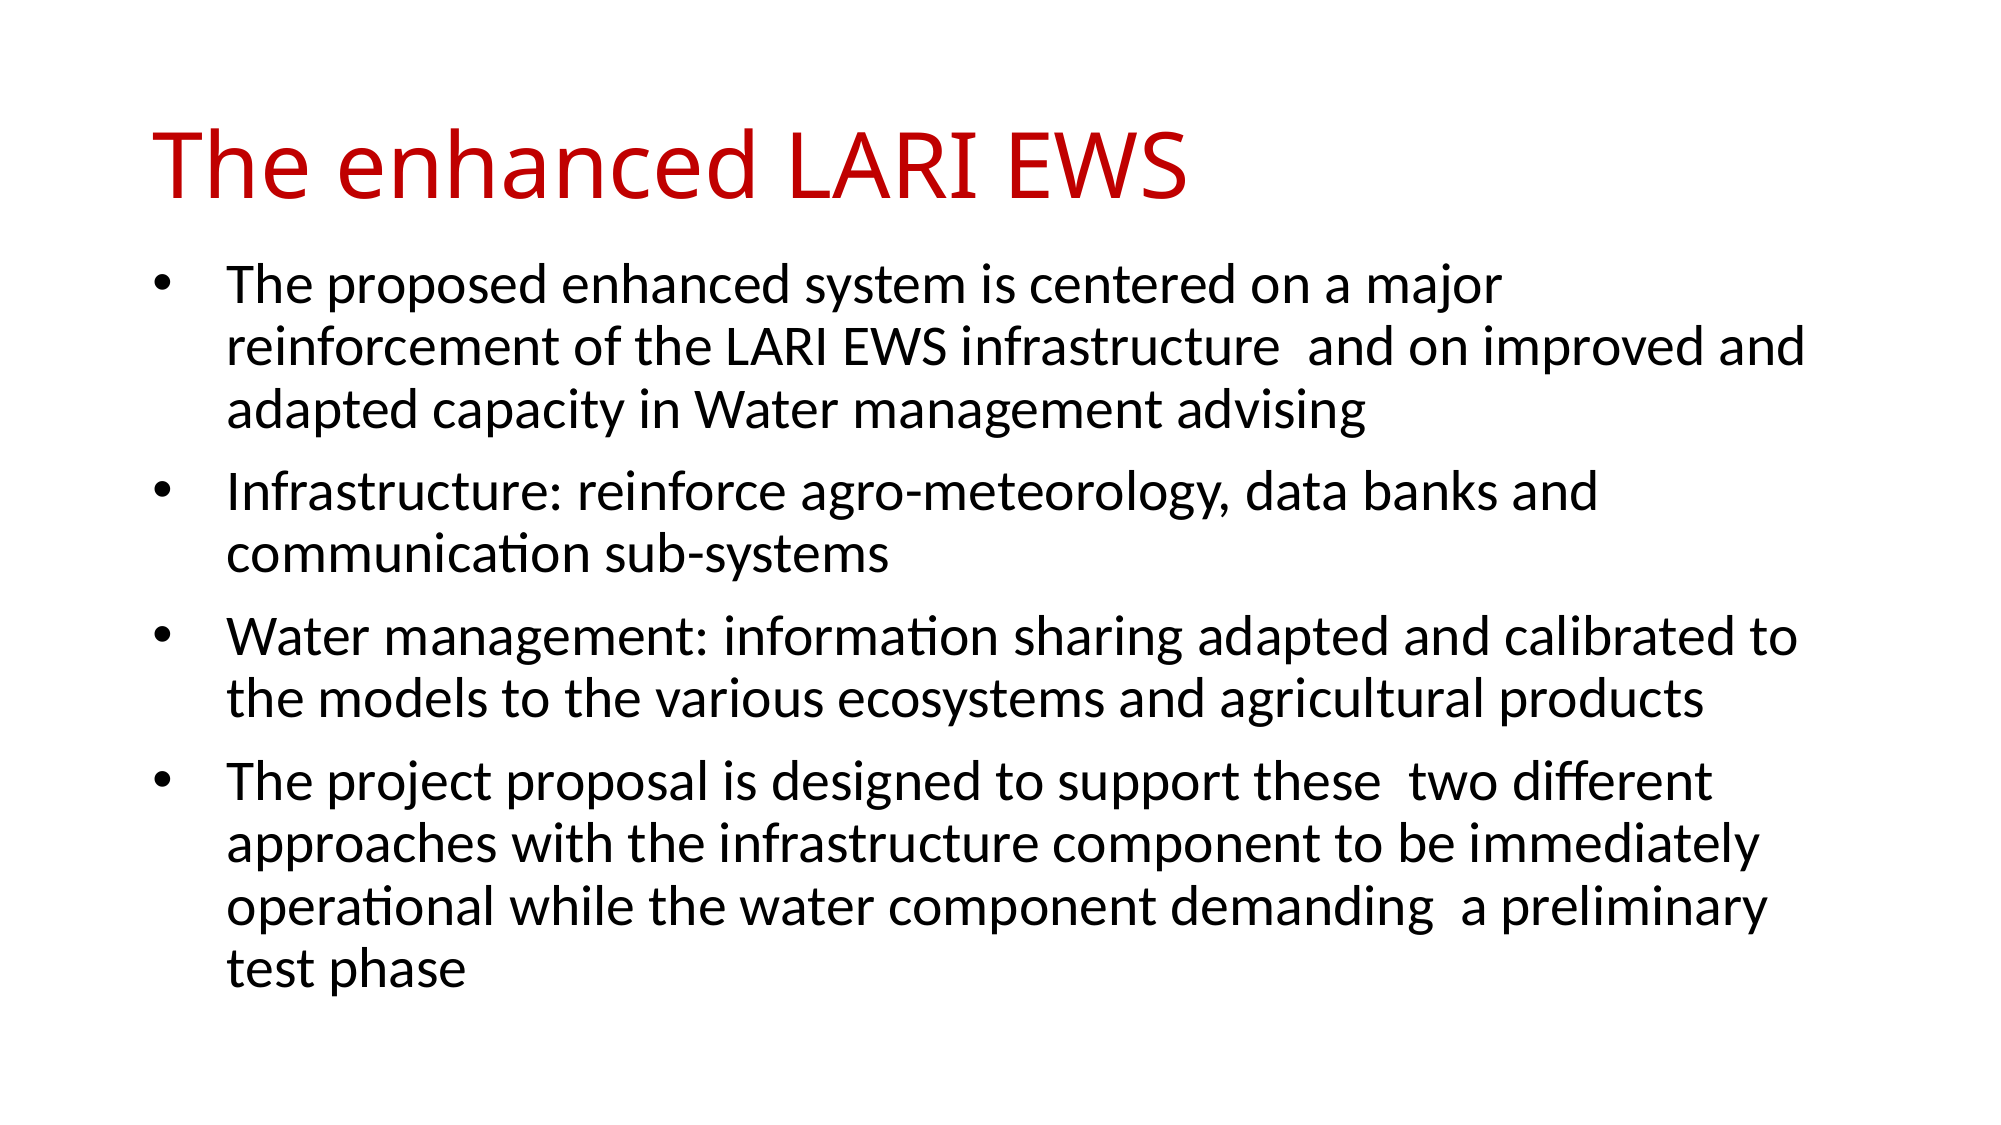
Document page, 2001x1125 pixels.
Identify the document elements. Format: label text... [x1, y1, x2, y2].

title The enhanced LARI EWS [137, 59, 1863, 246]
list The proposed enhanced system is centered on a major reinforcement of the LARI EWS infrastructure and on improved and adapted capacity in Water management advising Infrastructure: reinforce agro-meteorology, data banks and communication sub-systems Water management: information sharing adapted and calibrated to the models to the various ecosystems and agricultural products The project proposal is designed to support these two different approaches with the infrastructure component to be immediately operational while the water component demanding a preliminary test phase [137, 246, 1863, 1014]
